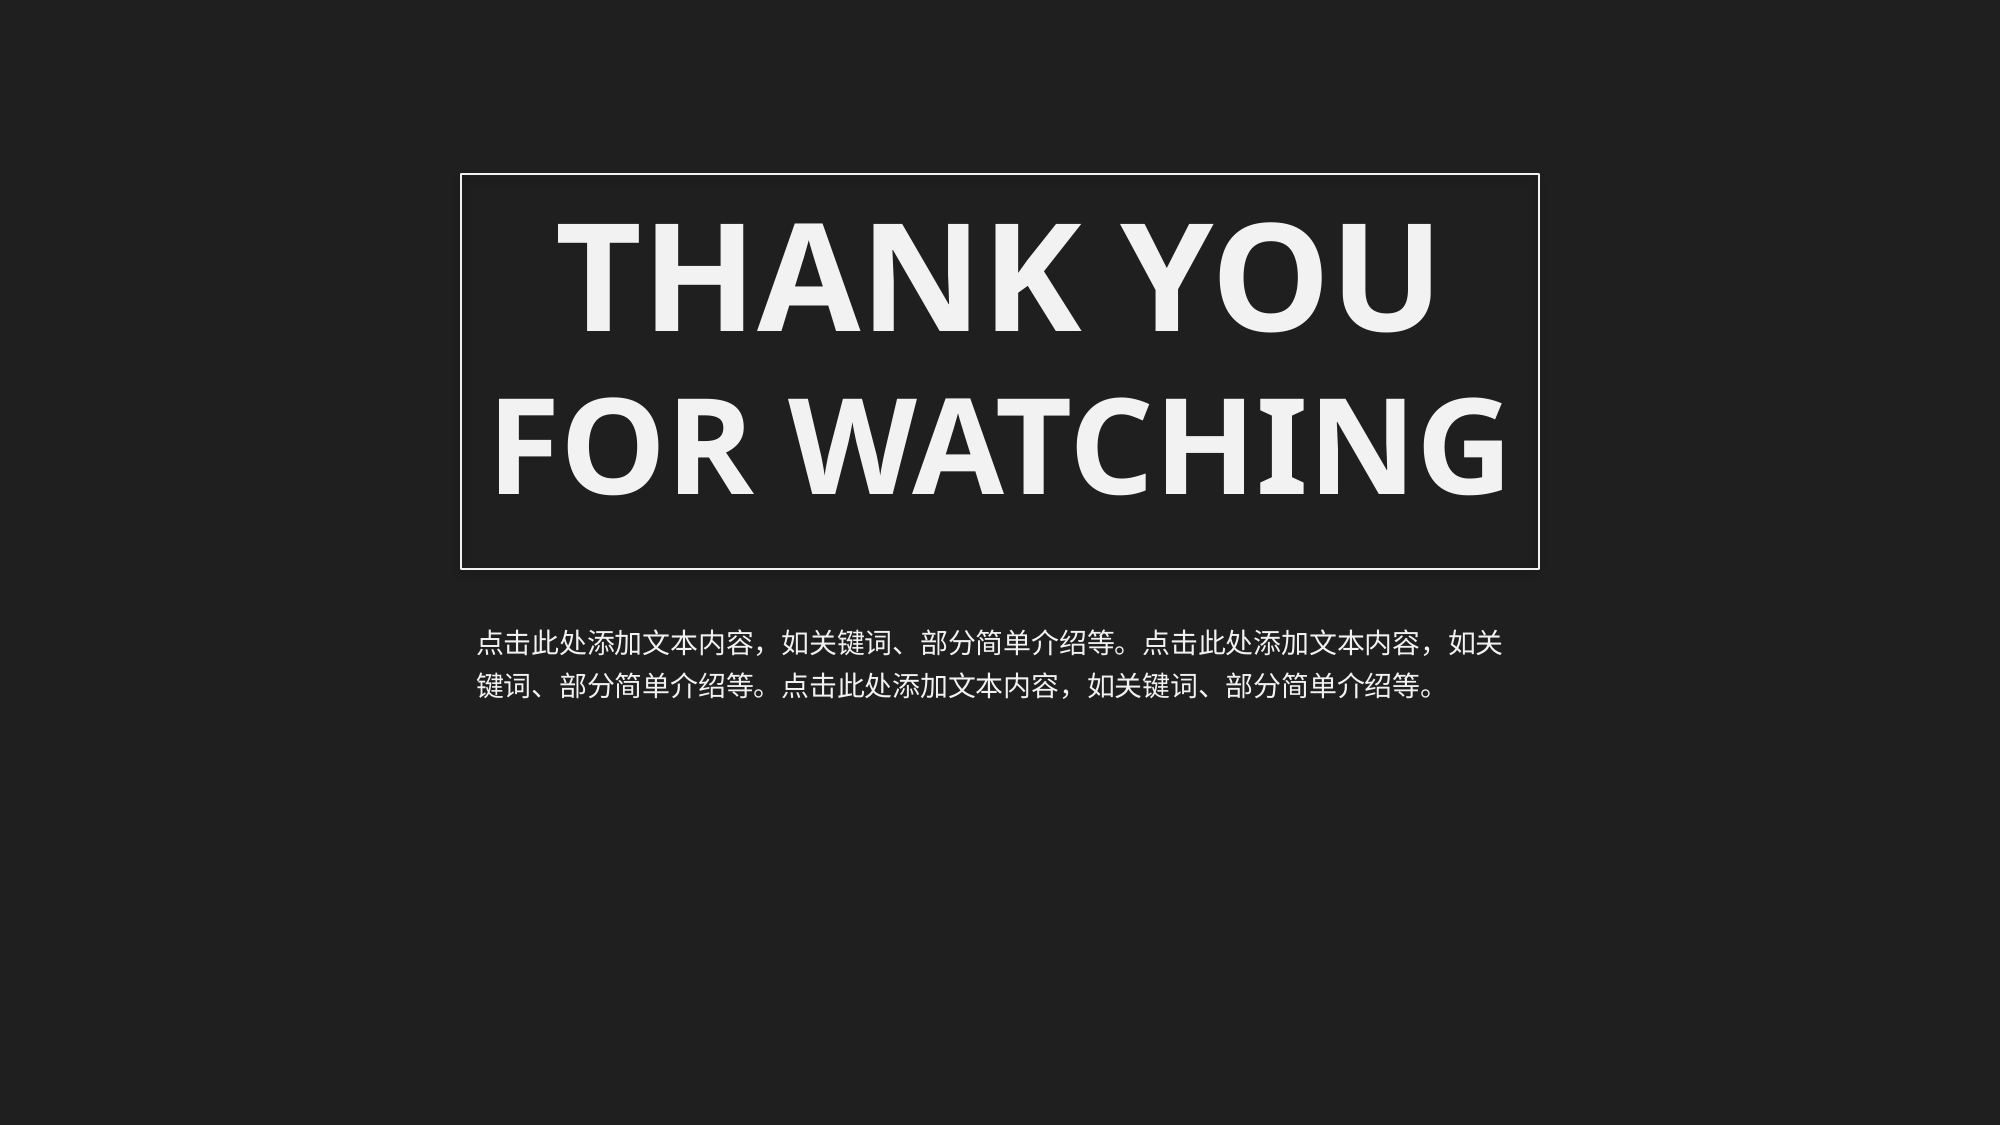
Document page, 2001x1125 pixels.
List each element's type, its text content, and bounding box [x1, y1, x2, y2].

text_box [461, 173, 1540, 570]
text_box 点击此处添加文本内容，如关键词、部分简单介绍等。点击此处添加文本内容，如关键词、部分简单介绍等。点击此处添加文本内容，如关键词、部分简单介绍等。 [461, 608, 1539, 710]
